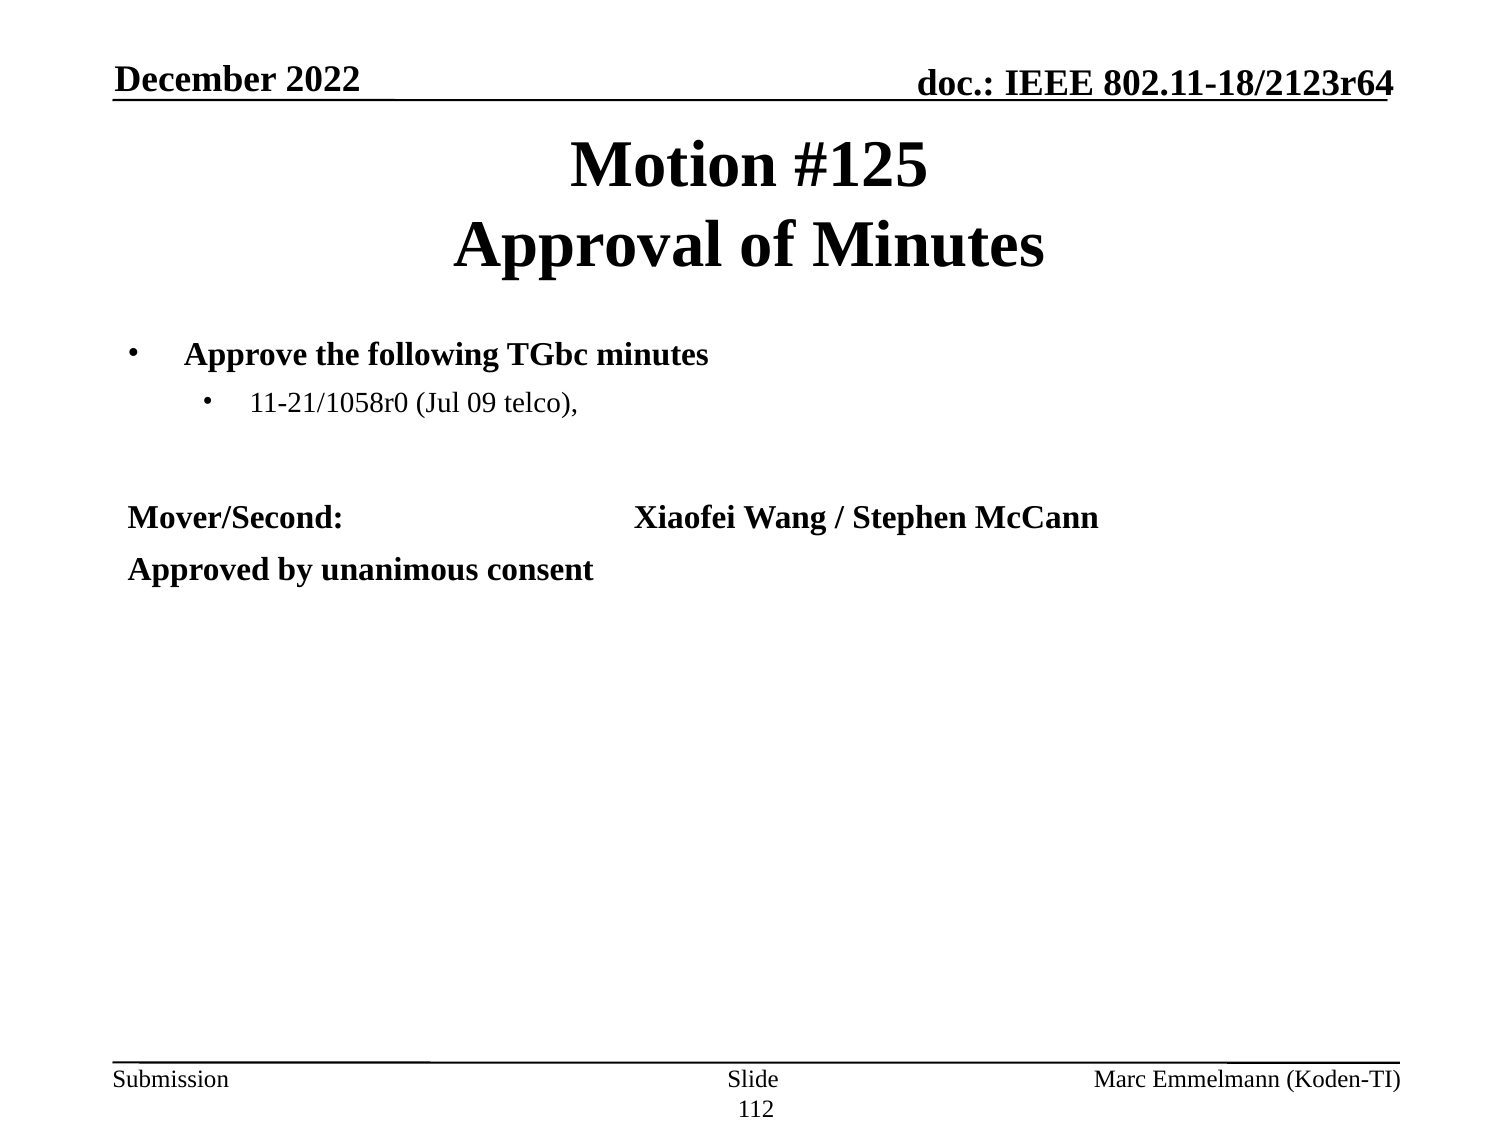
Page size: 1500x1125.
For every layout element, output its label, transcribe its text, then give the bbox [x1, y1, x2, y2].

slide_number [114, 54, 423, 100]
footer Marc Emmelmann (Koden-TI) [878, 1061, 1402, 1093]
title Motion #125 Approval of Minutes [112, 112, 1388, 288]
slide_number Slide 112 [712, 1061, 800, 1123]
list Approve the following TGbc minutes 11-21/1058r0 (Jul 09 telco), Mover/Second: Xiaofei Wang / Stephen McCann Approved by unanimous consent [112, 324, 1388, 1000]
